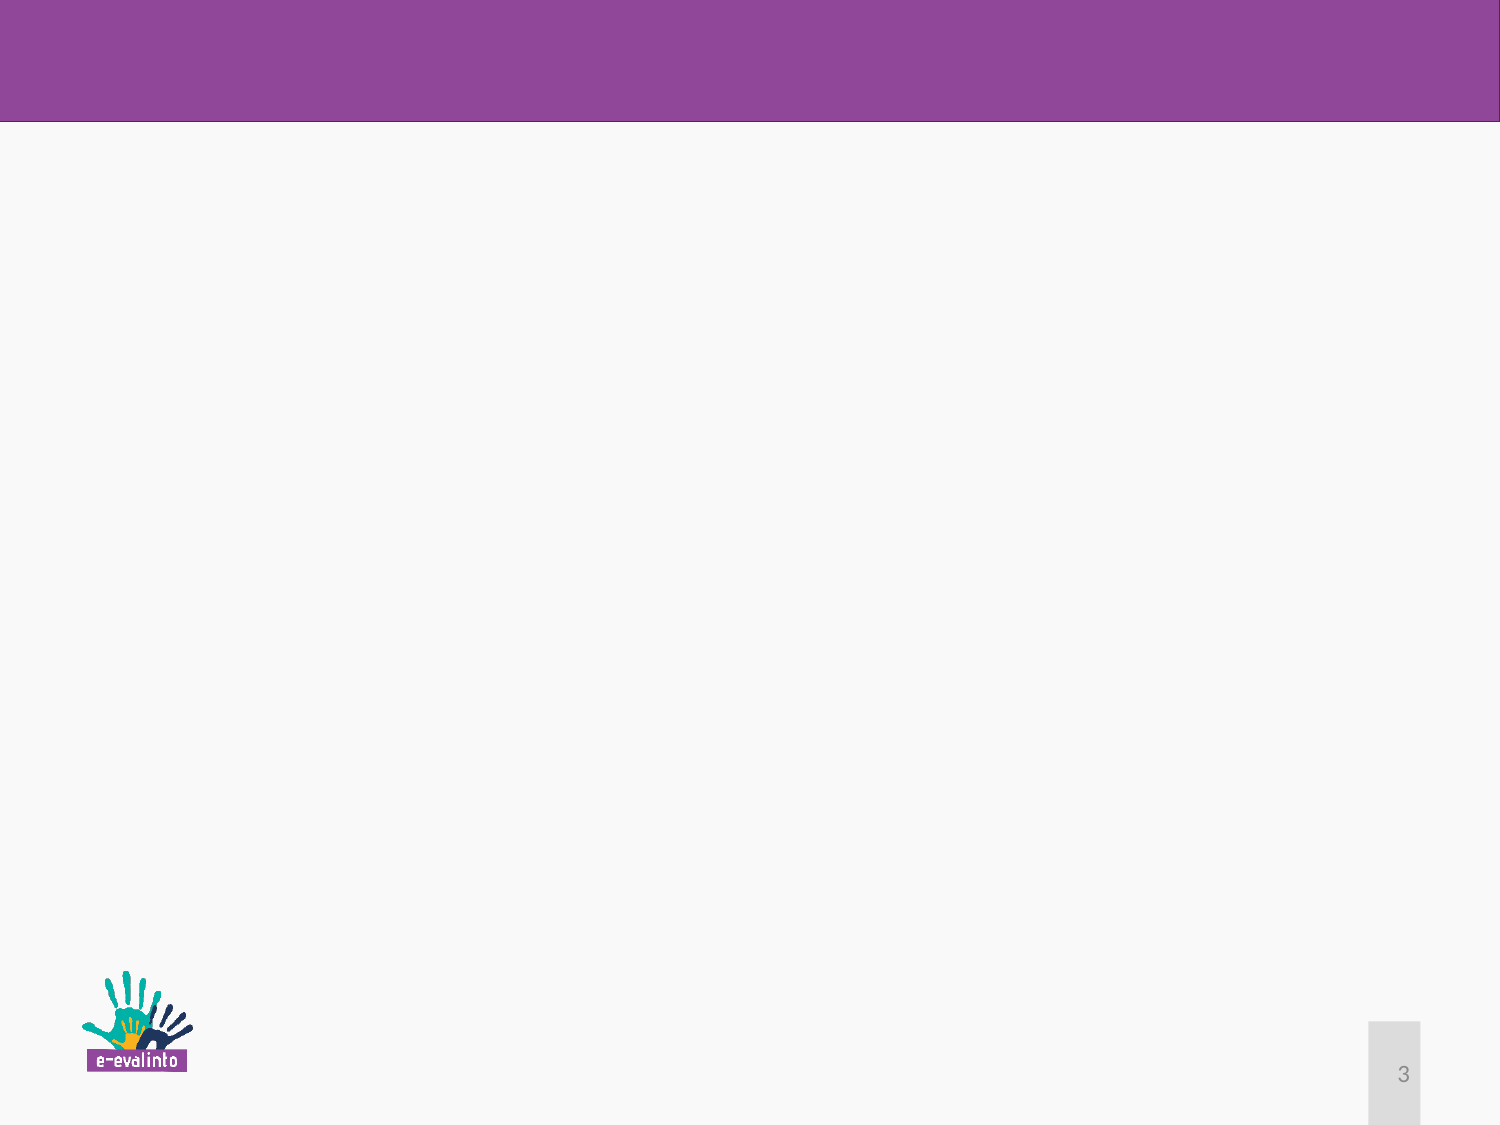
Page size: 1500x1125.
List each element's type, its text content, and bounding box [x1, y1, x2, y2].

picture [77, 963, 199, 1080]
slide_number 3 [1074, 1042, 1425, 1103]
